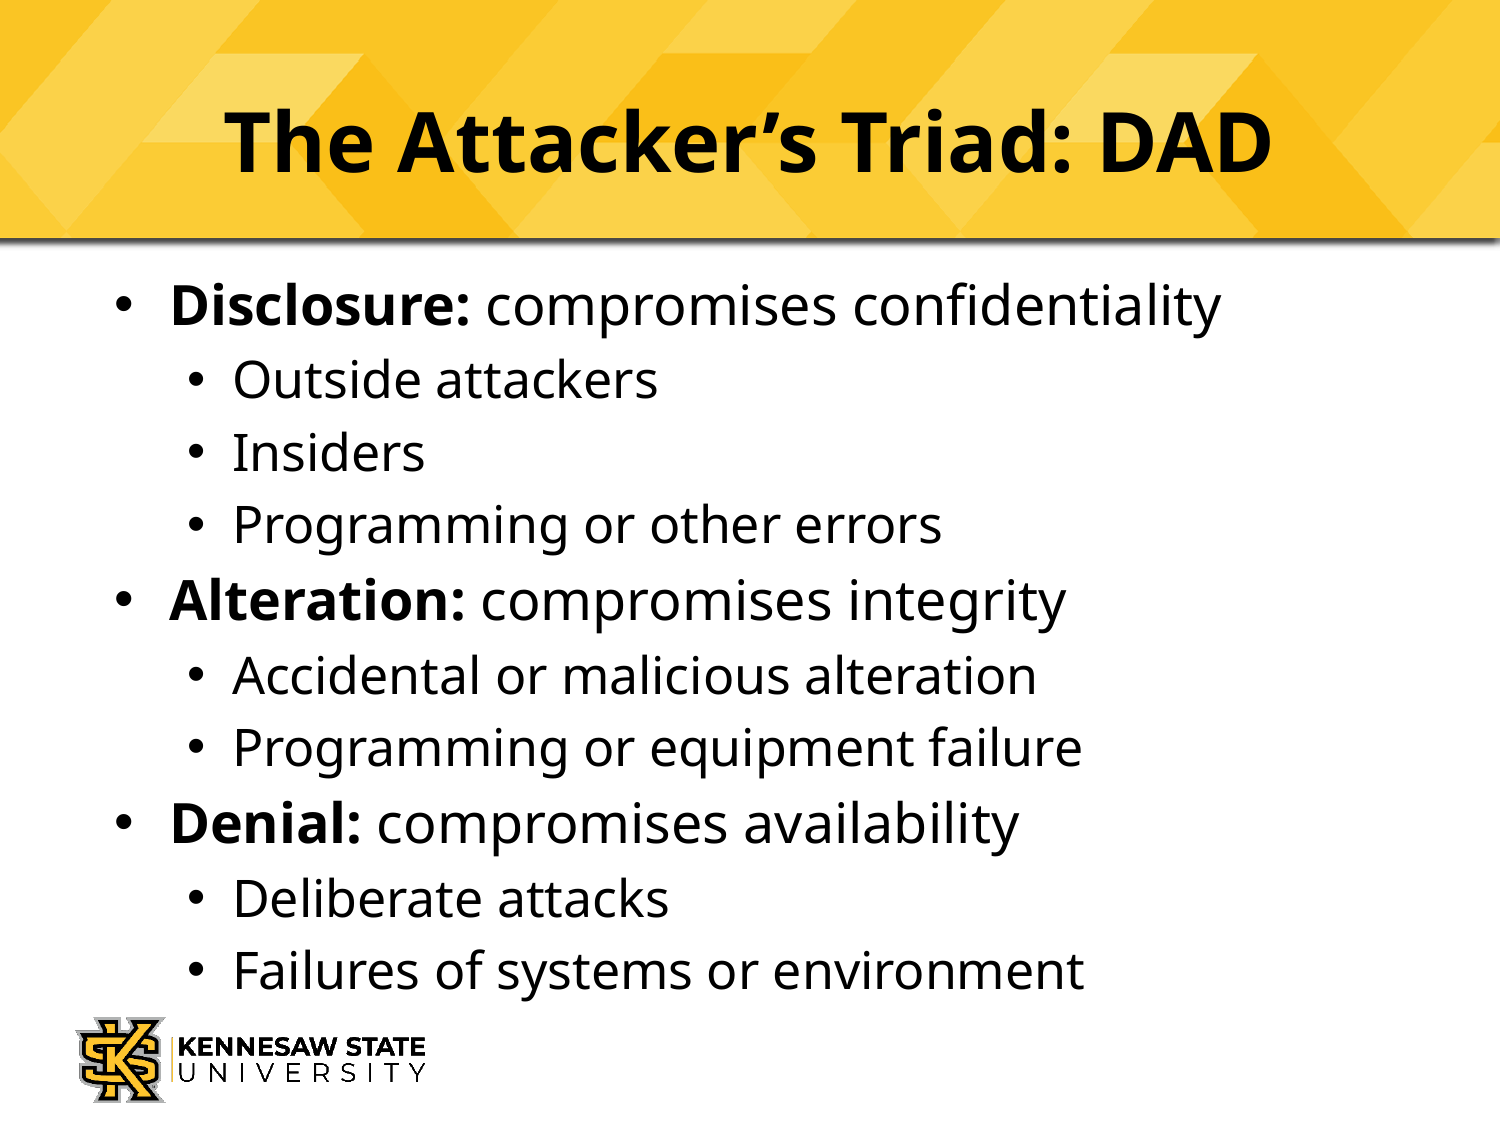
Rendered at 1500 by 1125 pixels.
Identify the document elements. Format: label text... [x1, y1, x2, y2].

title The Attacker’s Triad: DAD [75, 45, 1425, 233]
picture [0, 0, 1500, 251]
list Disclosure: compromises confidentiality Outside attackers Insiders Programming or other errors Alteration: compromises integrity Accidental or malicious alteration Programming or equipment failure Denial: compromises availability Deliberate attacks Failures of systems or environment [99, 262, 1388, 1013]
picture [75, 1017, 425, 1103]
